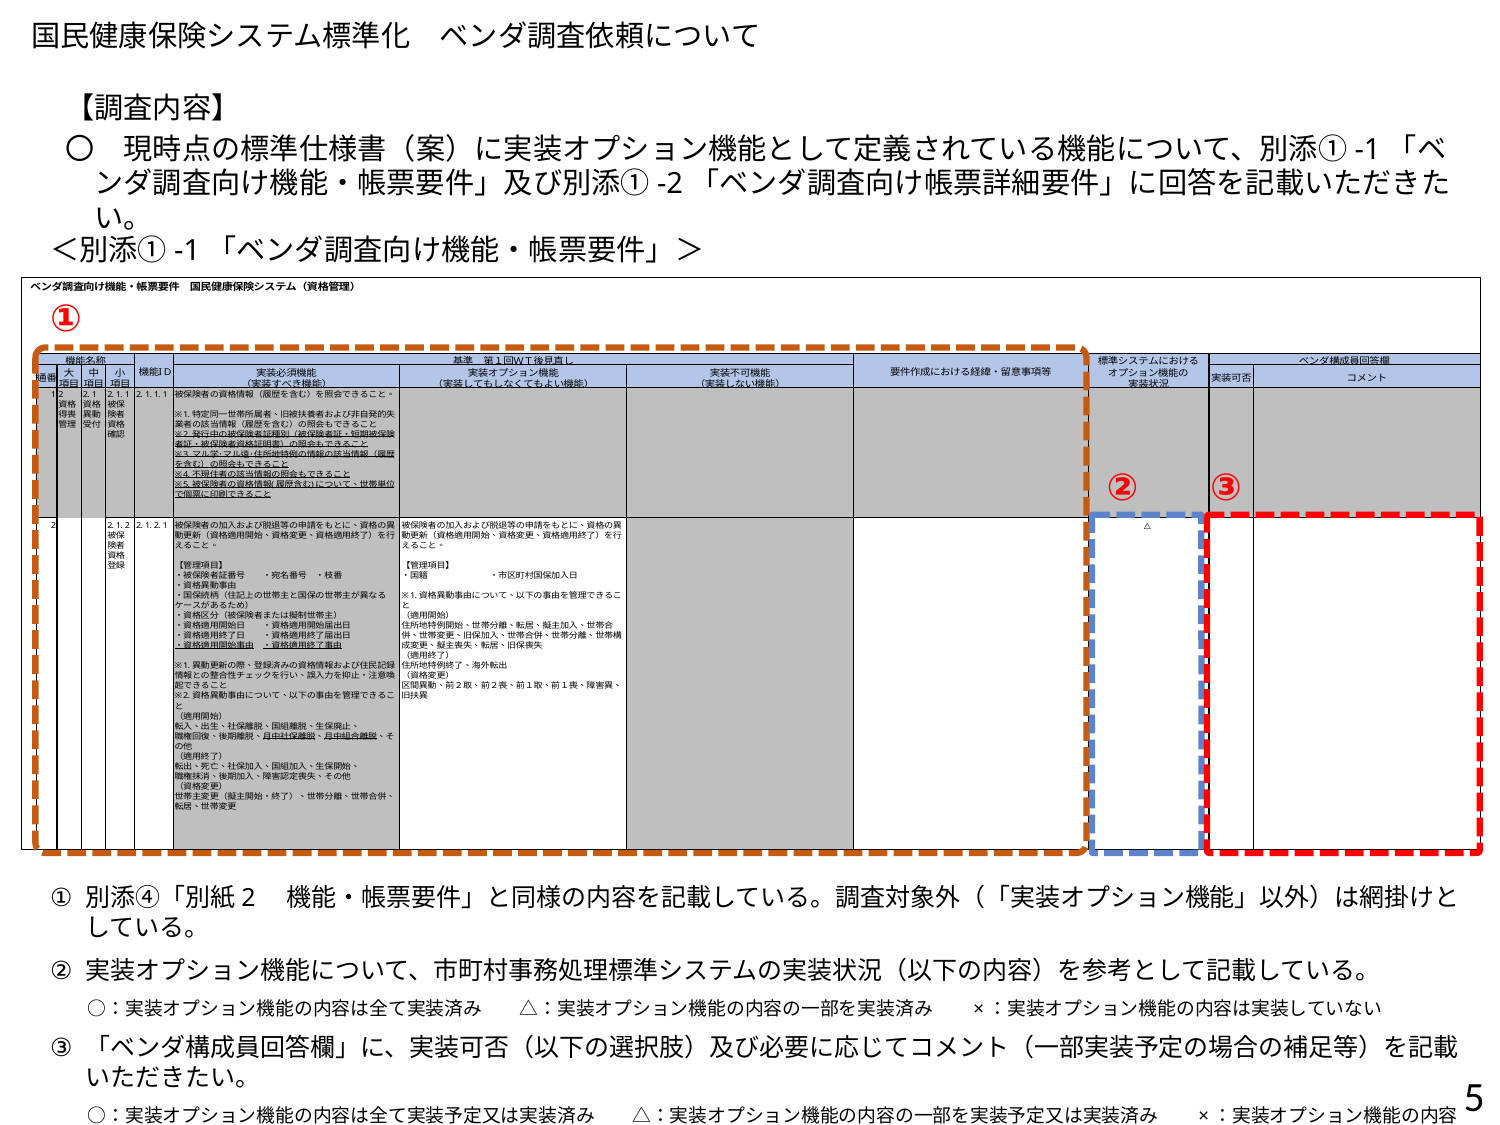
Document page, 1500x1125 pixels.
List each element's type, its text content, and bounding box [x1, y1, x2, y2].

text_box [1206, 850, 1481, 854]
picture [21, 277, 1481, 850]
text_box 【調査内容】 〇 現時点の標準仕様書（案）に実装オプション機能として定義されている機能について、別添①-1「ベンダ調査向け機能・帳票要件」及び別添①-2「ベンダ調査向け帳票詳細要件」に回答を記載いただきたい。 [50, 74, 1473, 190]
text_box [1090, 850, 1203, 854]
text_box 国民健康保険システム標準化 ベンダ調査依頼について [16, 2, 1440, 96]
text_box 別添④「別紙2 機能・帳票要件」と同様の内容を記載している。調査対象外（「実装オプション機能」以外）は網掛けとしている。 実装オプション機能について、市町村事務処理標準システムの実装状況（以下の内容）を参考として記載している。 ○：実装オプション機能の内容は全て実装済み △：実装オプション機能の内容の一部を実装済み ×：実装オプション機能の内容は実装していない 「ベンダ構成員回答欄」に、実装可否（以下の選択肢）及び必要に応じてコメント（一部実装予定の場合の補足等）を記載いただきたい。 ○：実装オプション機能の内容は全て実装予定又は実装済み △：実装オプション機能の内容の一部を実装予定又は実装済み ×：実装オプション機能の内容は実装予定なし [35, 867, 1480, 1089]
text_box [37, 850, 1085, 855]
slide_number 5 [1149, 1065, 1500, 1125]
text_box ＜別添①-1「ベンダ調査向け機能・帳票要件」＞ [35, 216, 1458, 272]
